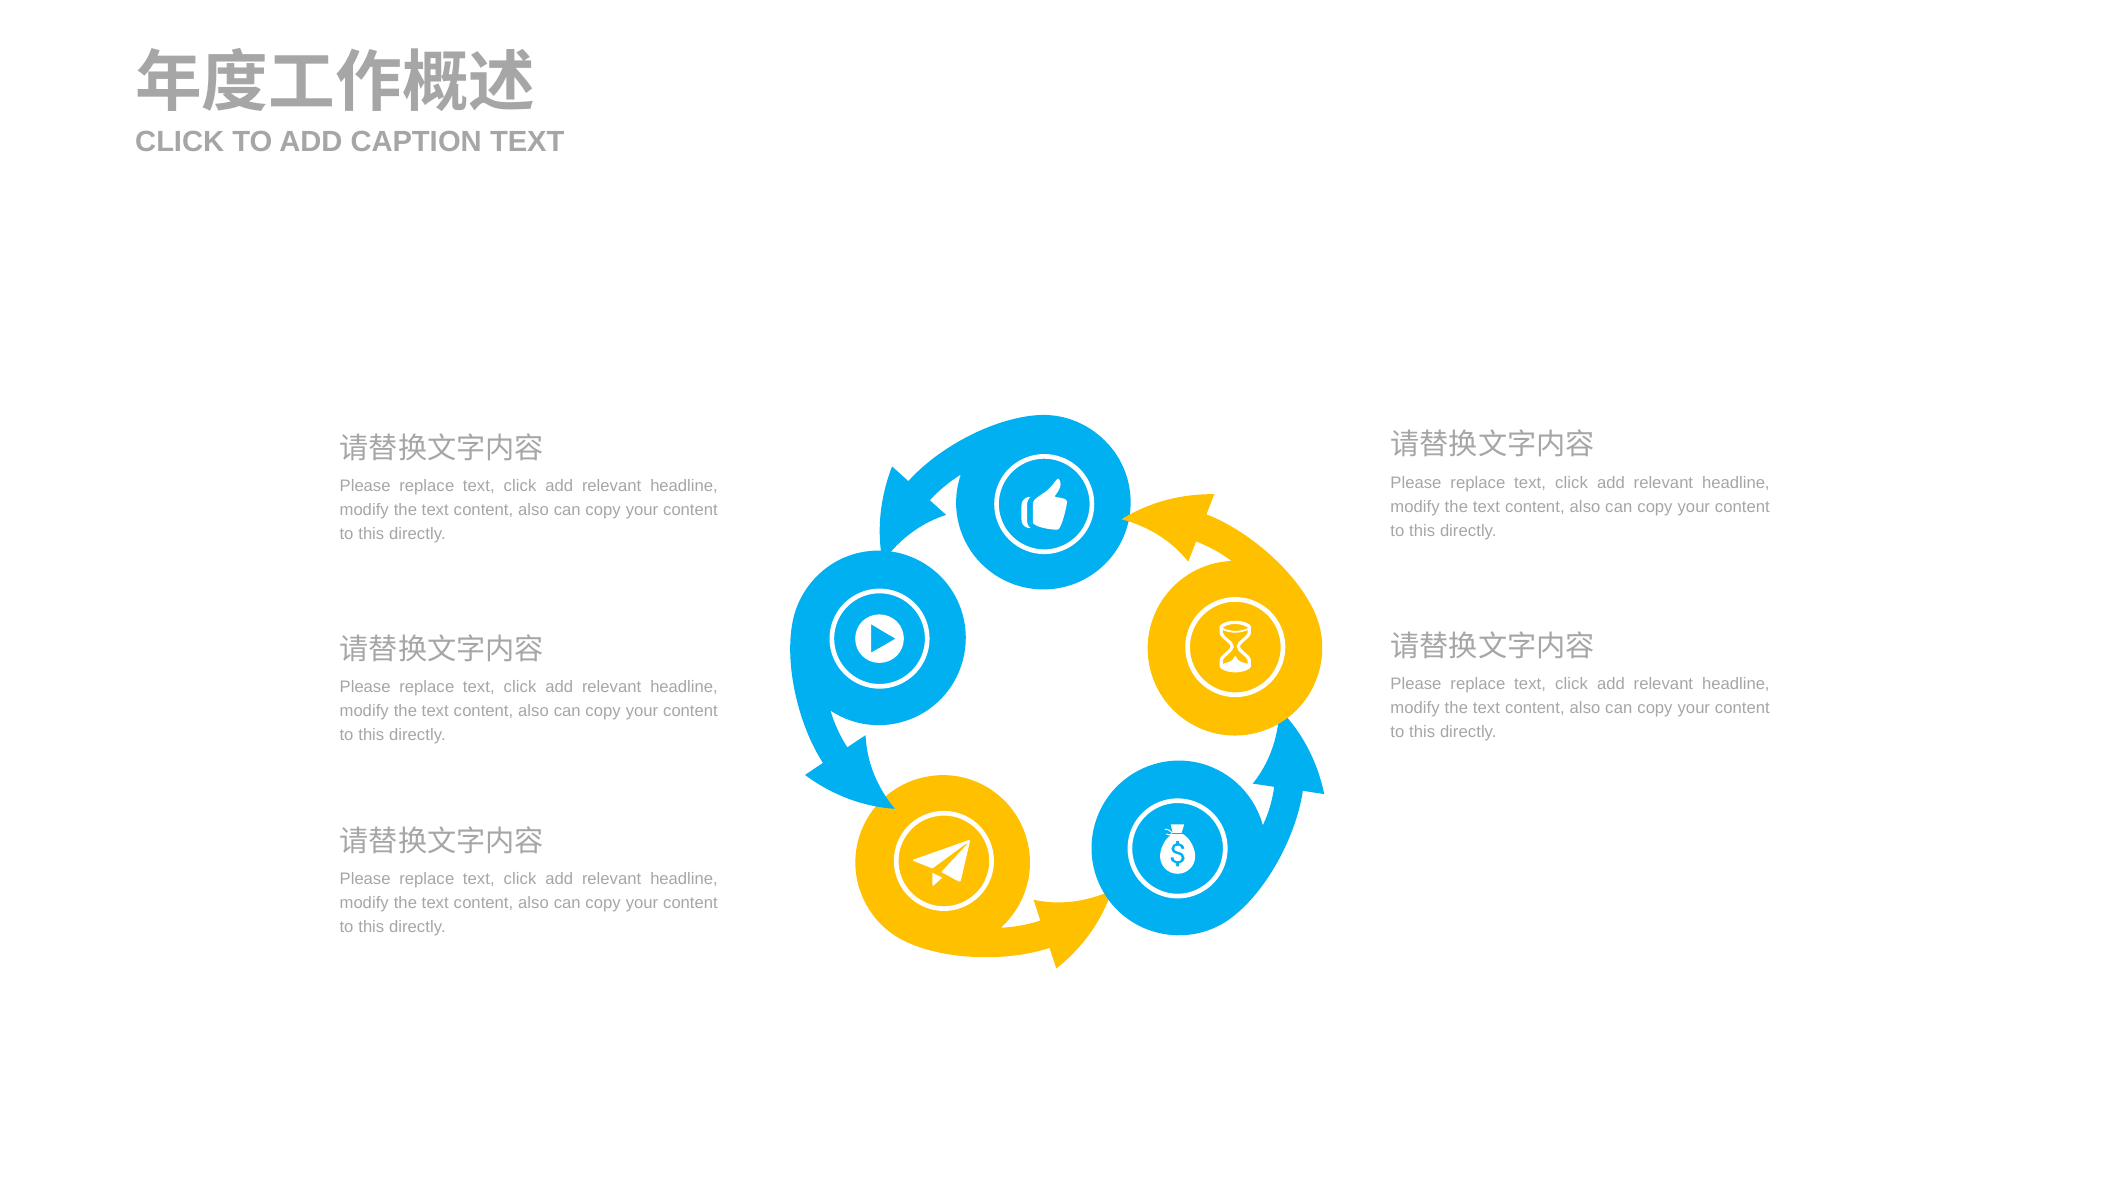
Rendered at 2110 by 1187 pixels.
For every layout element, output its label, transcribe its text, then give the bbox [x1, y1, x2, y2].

text_box 请替换文字内容 [1390, 418, 1726, 461]
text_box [847, 766, 1113, 969]
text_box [876, 413, 1141, 600]
text_box Please replace text, click add relevant headline, modify the text content, also can copy your content to this directly. [339, 470, 719, 543]
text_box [1121, 493, 1326, 748]
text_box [1082, 709, 1325, 940]
text_box 请替换文字内容 [339, 623, 674, 666]
text_box Please replace text, click add relevant headline, modify the text content, also can copy your content to this directly. [1390, 467, 1771, 540]
text_box 请替换文字内容 [339, 814, 674, 857]
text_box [783, 538, 979, 809]
text_box 请替换文字内容 [1390, 620, 1726, 662]
text_box Please replace text, click add relevant headline, modify the text content, also can copy your content to this directly. [339, 672, 719, 745]
text_box 请替换文字内容 [339, 422, 674, 464]
text_box Please replace text, click add relevant headline, modify the text content, also can copy your content to this directly. [339, 863, 719, 936]
text_box CLICK TO ADD CAPTION TEXT [135, 122, 596, 158]
text_box Please replace text, click add relevant headline, modify the text content, also can copy your content to this directly. [1390, 668, 1771, 741]
text_box 年度工作概述 [135, 38, 596, 119]
